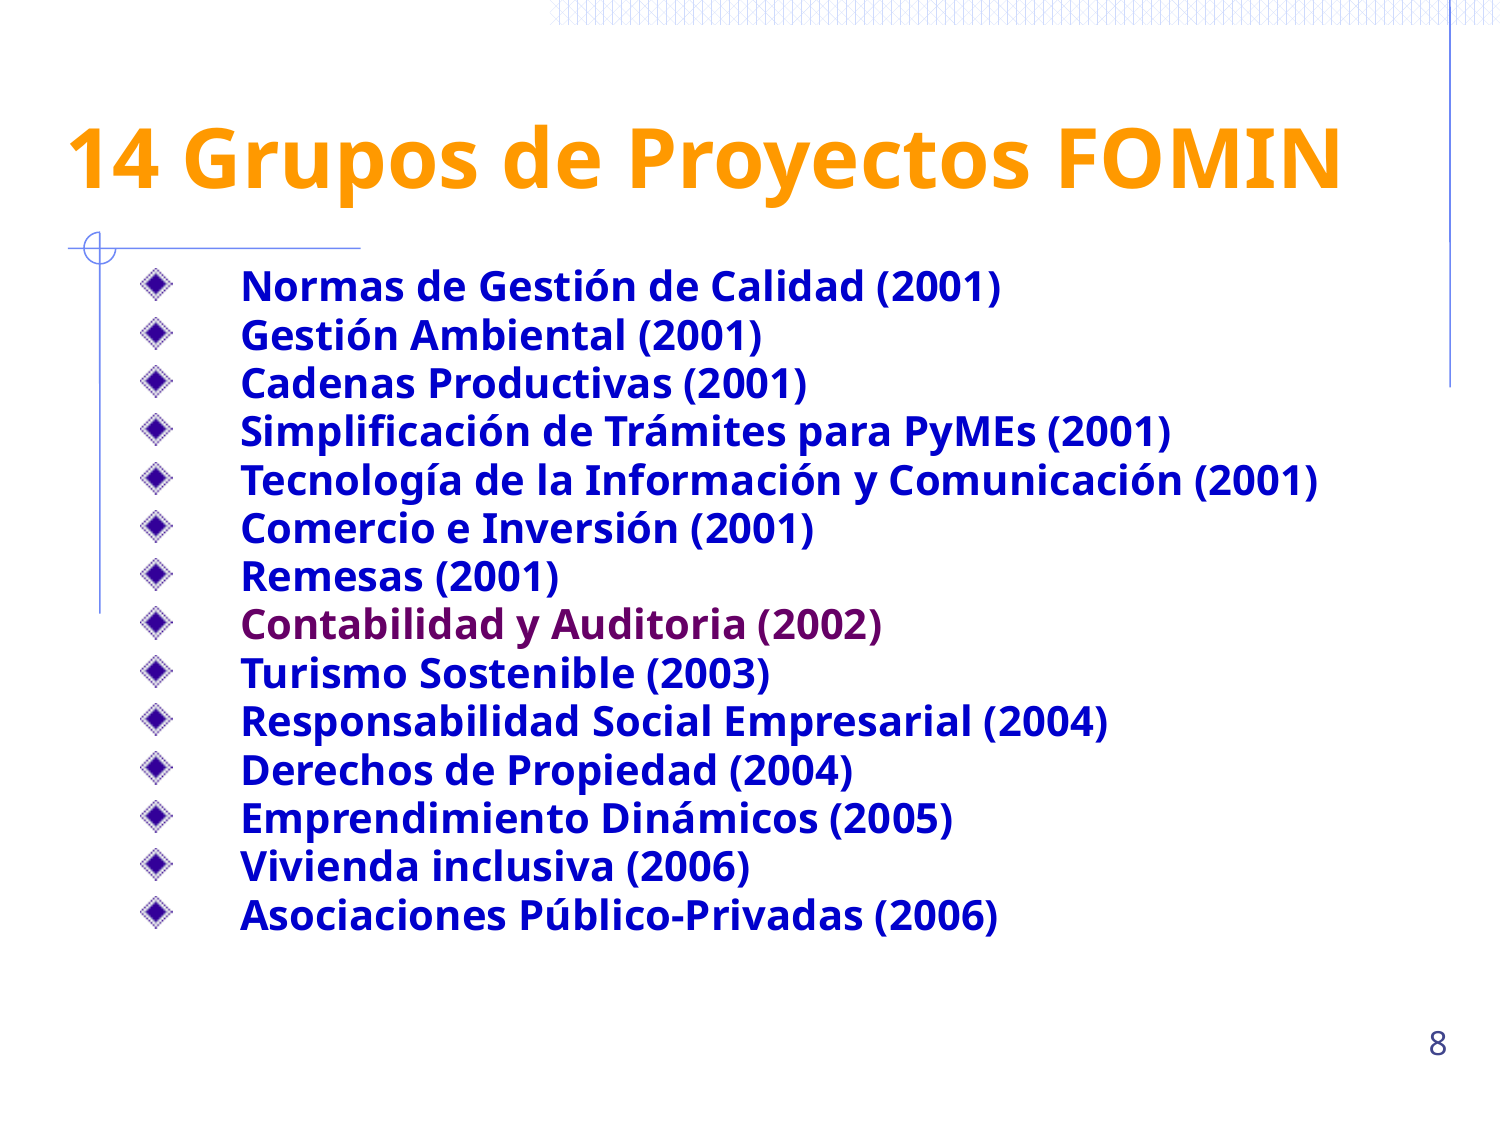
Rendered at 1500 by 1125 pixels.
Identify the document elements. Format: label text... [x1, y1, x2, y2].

picture [140, 848, 173, 881]
picture [140, 558, 173, 591]
picture [140, 606, 173, 640]
picture [140, 800, 173, 833]
title 14 Grupos de Proyectos FOMIN [49, 87, 1451, 213]
picture [140, 462, 173, 495]
picture [140, 510, 173, 543]
picture [140, 703, 173, 736]
picture [140, 655, 173, 688]
picture [140, 413, 173, 446]
picture [140, 268, 173, 301]
picture [140, 896, 173, 929]
picture [140, 317, 173, 350]
slide_number 8 [1413, 999, 1463, 1076]
picture [140, 365, 173, 398]
picture [140, 751, 173, 785]
list Normas de Gestión de Calidad (2001) Gestión Ambiental (2001) Cadenas Productivas (2001) Simplificación de Trámites para PyMEs (2001) Tecnología de la Información y Comunicación (2001) Comercio e Inversión (2001) Remesas (2001) Contabilidad y Auditoria (2002) Turismo Sostenible (2003) Responsabilidad Social Empresarial (2004) Derechos de Propiedad (2004) Emprendimiento Dinámicos (2005) Vivienda inclusiva (2006) Asociaciones Público-Privadas (2006) [124, 262, 1413, 1076]
